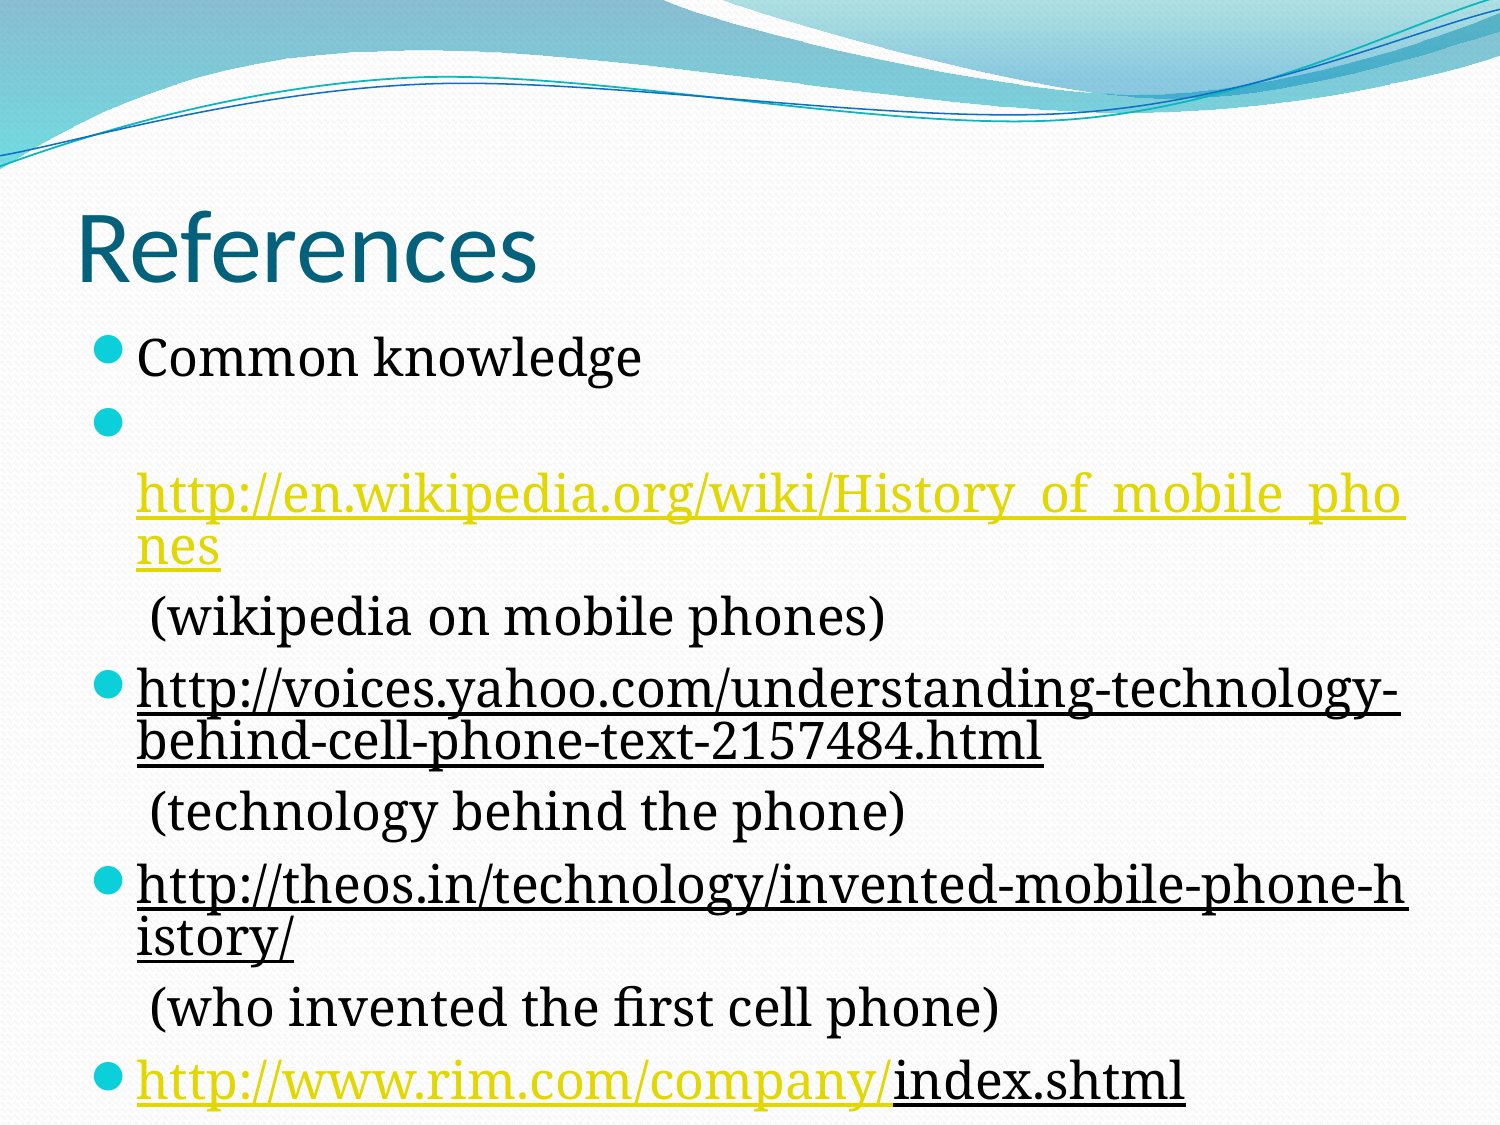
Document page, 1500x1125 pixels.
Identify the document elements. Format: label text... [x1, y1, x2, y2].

title References [75, 115, 1425, 303]
list Common knowledge http://en.wikipedia.org/wiki/History_of_mobile_phones (wikipedia on mobile phones) http://voices.yahoo.com/understanding-technology-behind-cell-phone-text-2157484.html (technology behind the phone) http://theos.in/technology/invented-mobile-phone-history/ (who invented the first cell phone) http://www.rim.com/company/index.shtml (Blackberry) [75, 317, 1425, 1038]
